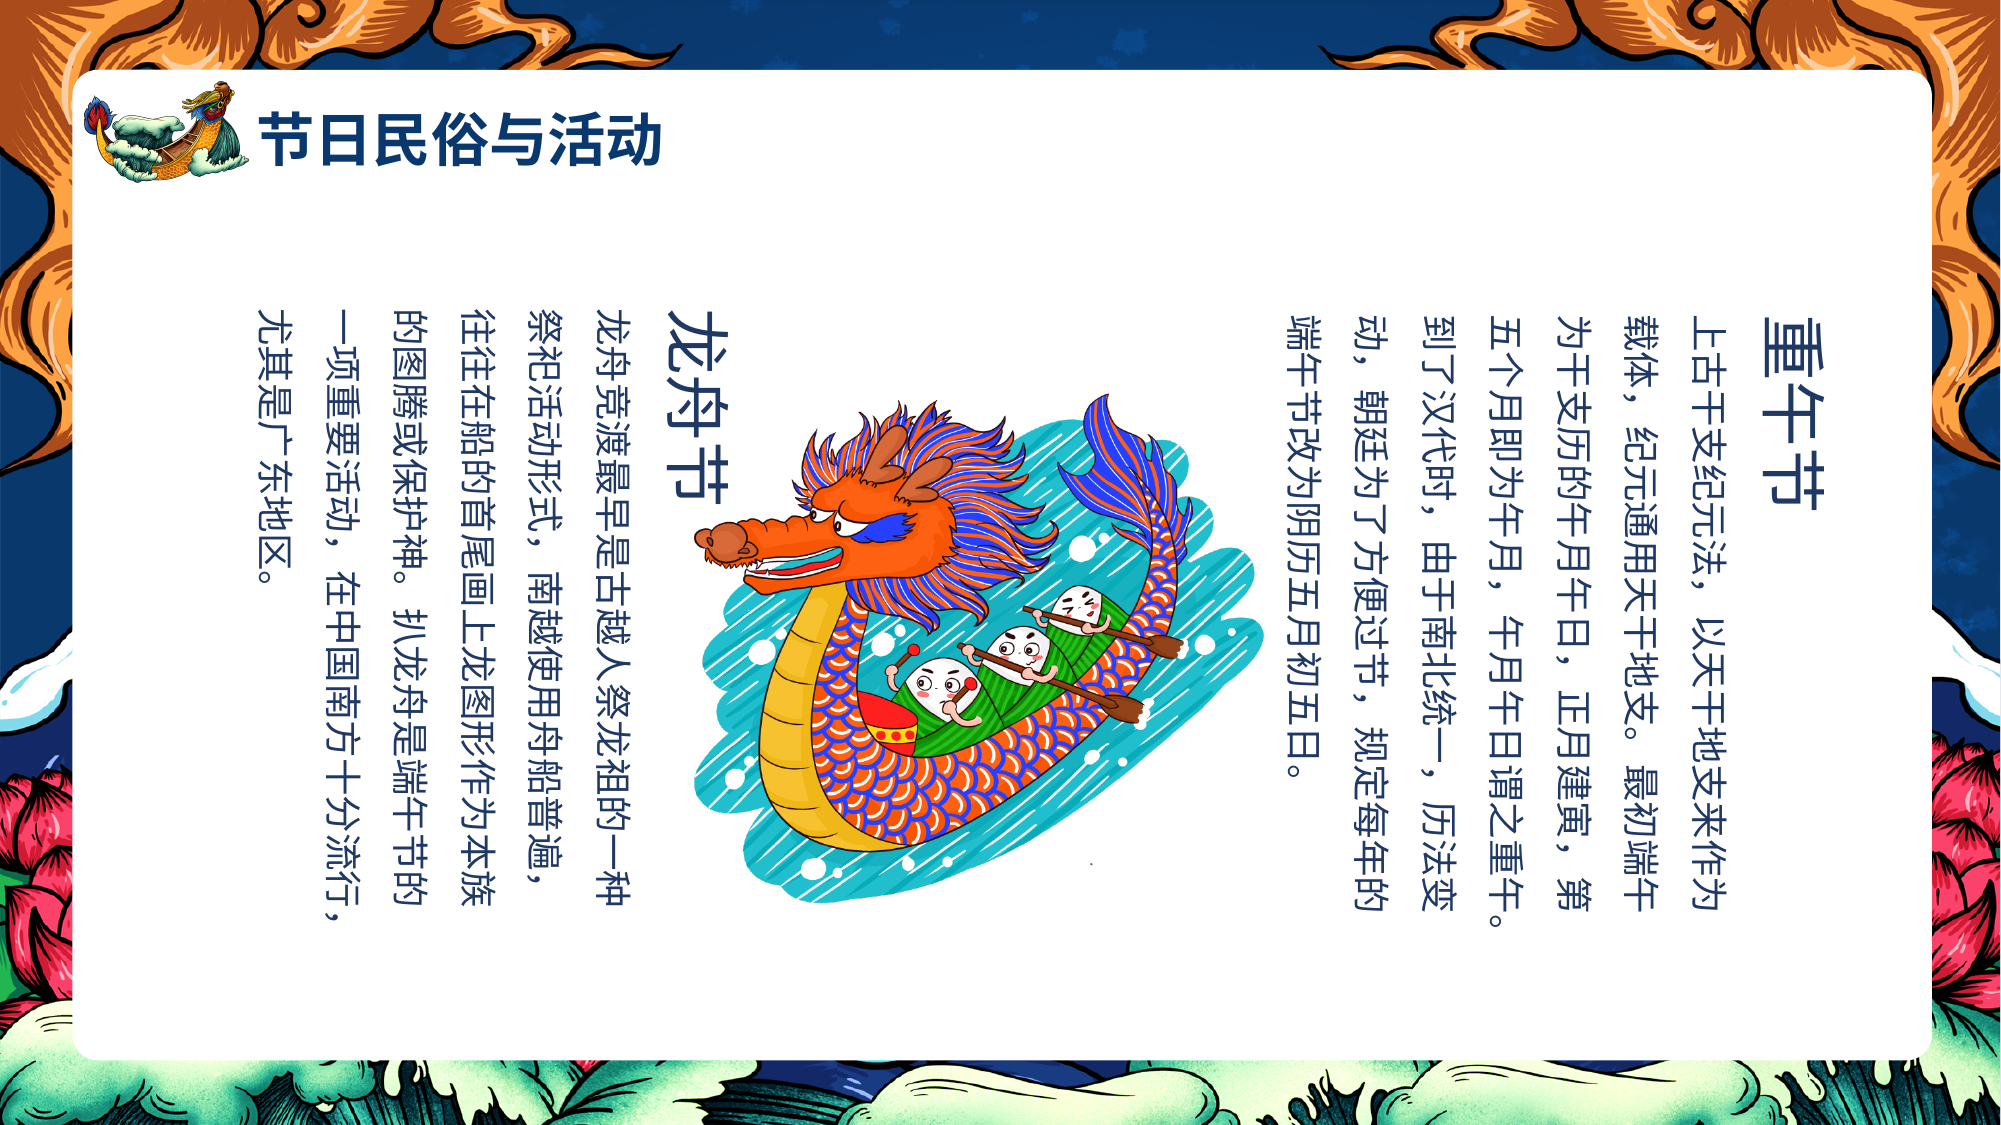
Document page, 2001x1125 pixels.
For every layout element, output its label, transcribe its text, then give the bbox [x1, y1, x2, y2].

text_box 重午节 上古干支纪元法，以天干地支来作为载体，纪元通用天干地支。最初端午为干支历的午月午日，正月建寅，第五个月即为午月，午月午日谓之重午。到了汉代时，由于南北统一，历法变动，朝廷为了方便过节，规定每年的端午节改为阴历五月初五日。 [1254, 299, 1883, 938]
text_box 龙舟节 龙舟竞渡最早是古越人祭龙祖的一种祭祀活动形式，南越使用舟船普遍，往往在船的首尾画上龙图形作为本族的图腾或保护神。扒龙舟是端午节的一项重要活动，在中国南方十分流行，尤其是广东地区。 [226, 293, 787, 932]
text_box 节日民俗与活动 [241, 95, 679, 181]
picture [0, 0, 2001, 1125]
picture [1804, 1117, 1815, 1125]
picture [313, 1119, 321, 1125]
